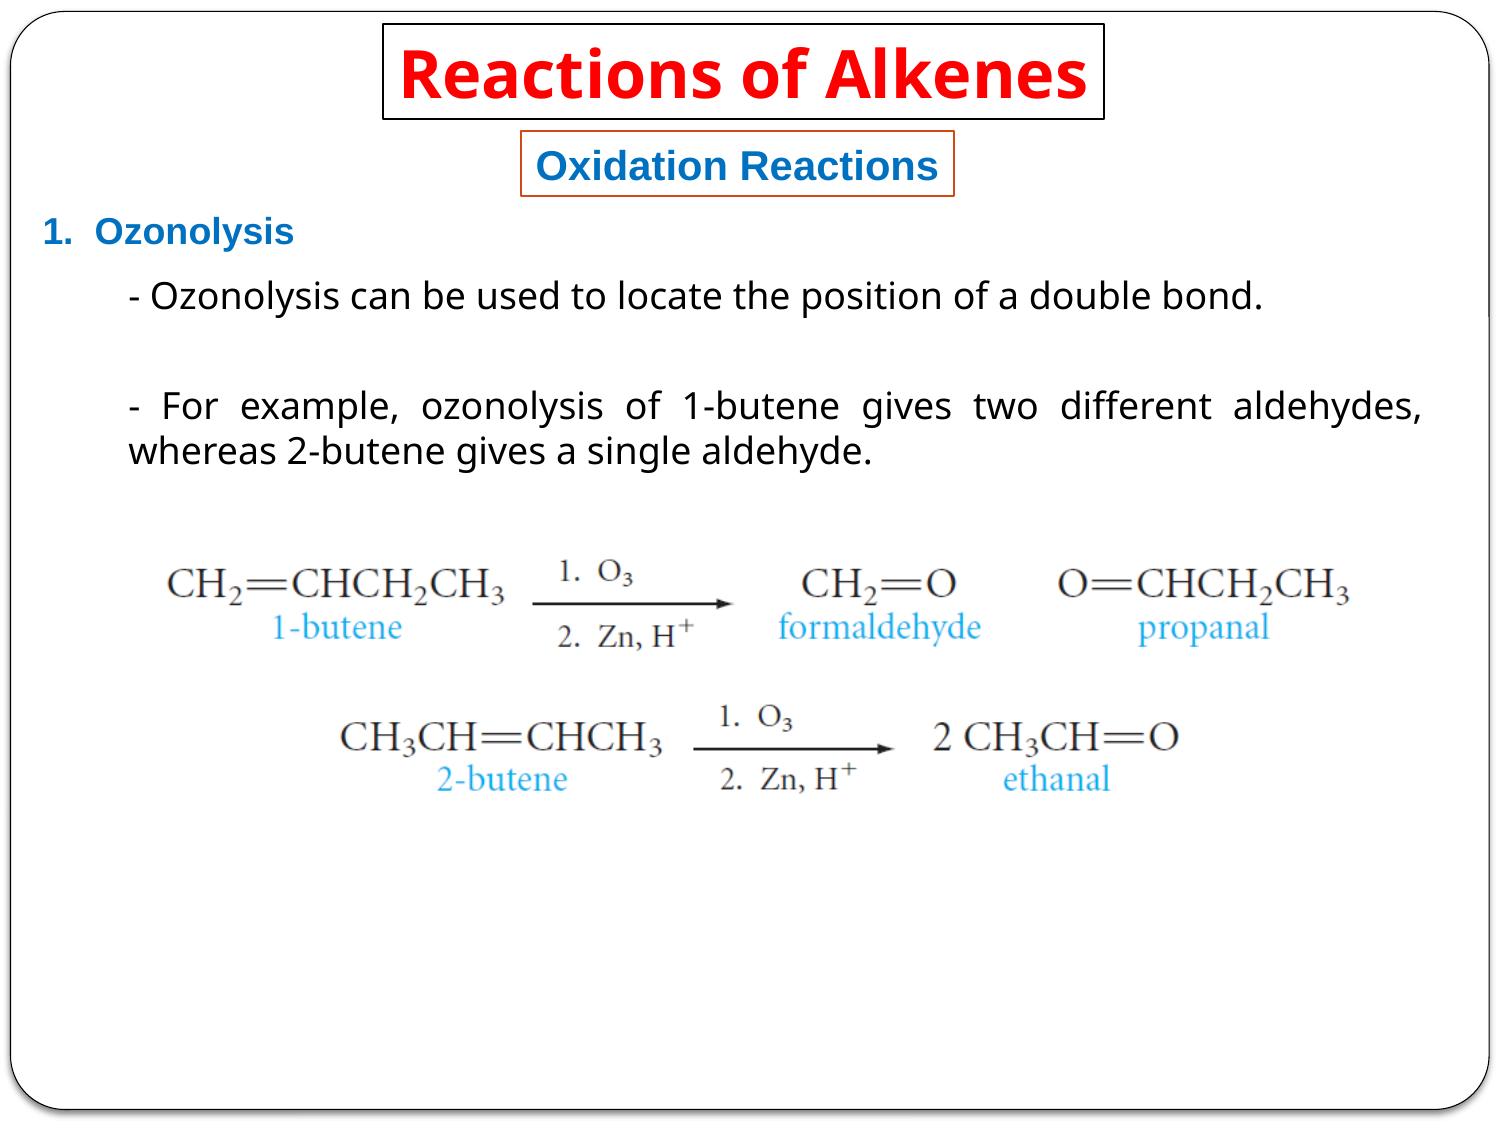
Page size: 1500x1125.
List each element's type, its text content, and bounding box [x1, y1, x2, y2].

text_box - For example, ozonolysis of 1-butene gives two different aldehydes, whereas 2-butene gives a single aldehyde. [113, 374, 1439, 480]
picture [162, 549, 1362, 803]
text_box Reactions of Alkenes [382, 23, 1105, 120]
text_box 1. Ozonolysis [27, 199, 413, 260]
text_box Oxidation Reactions [520, 130, 955, 197]
text_box - Ozonolysis can be used to locate the position of a double bond. [113, 264, 1439, 325]
